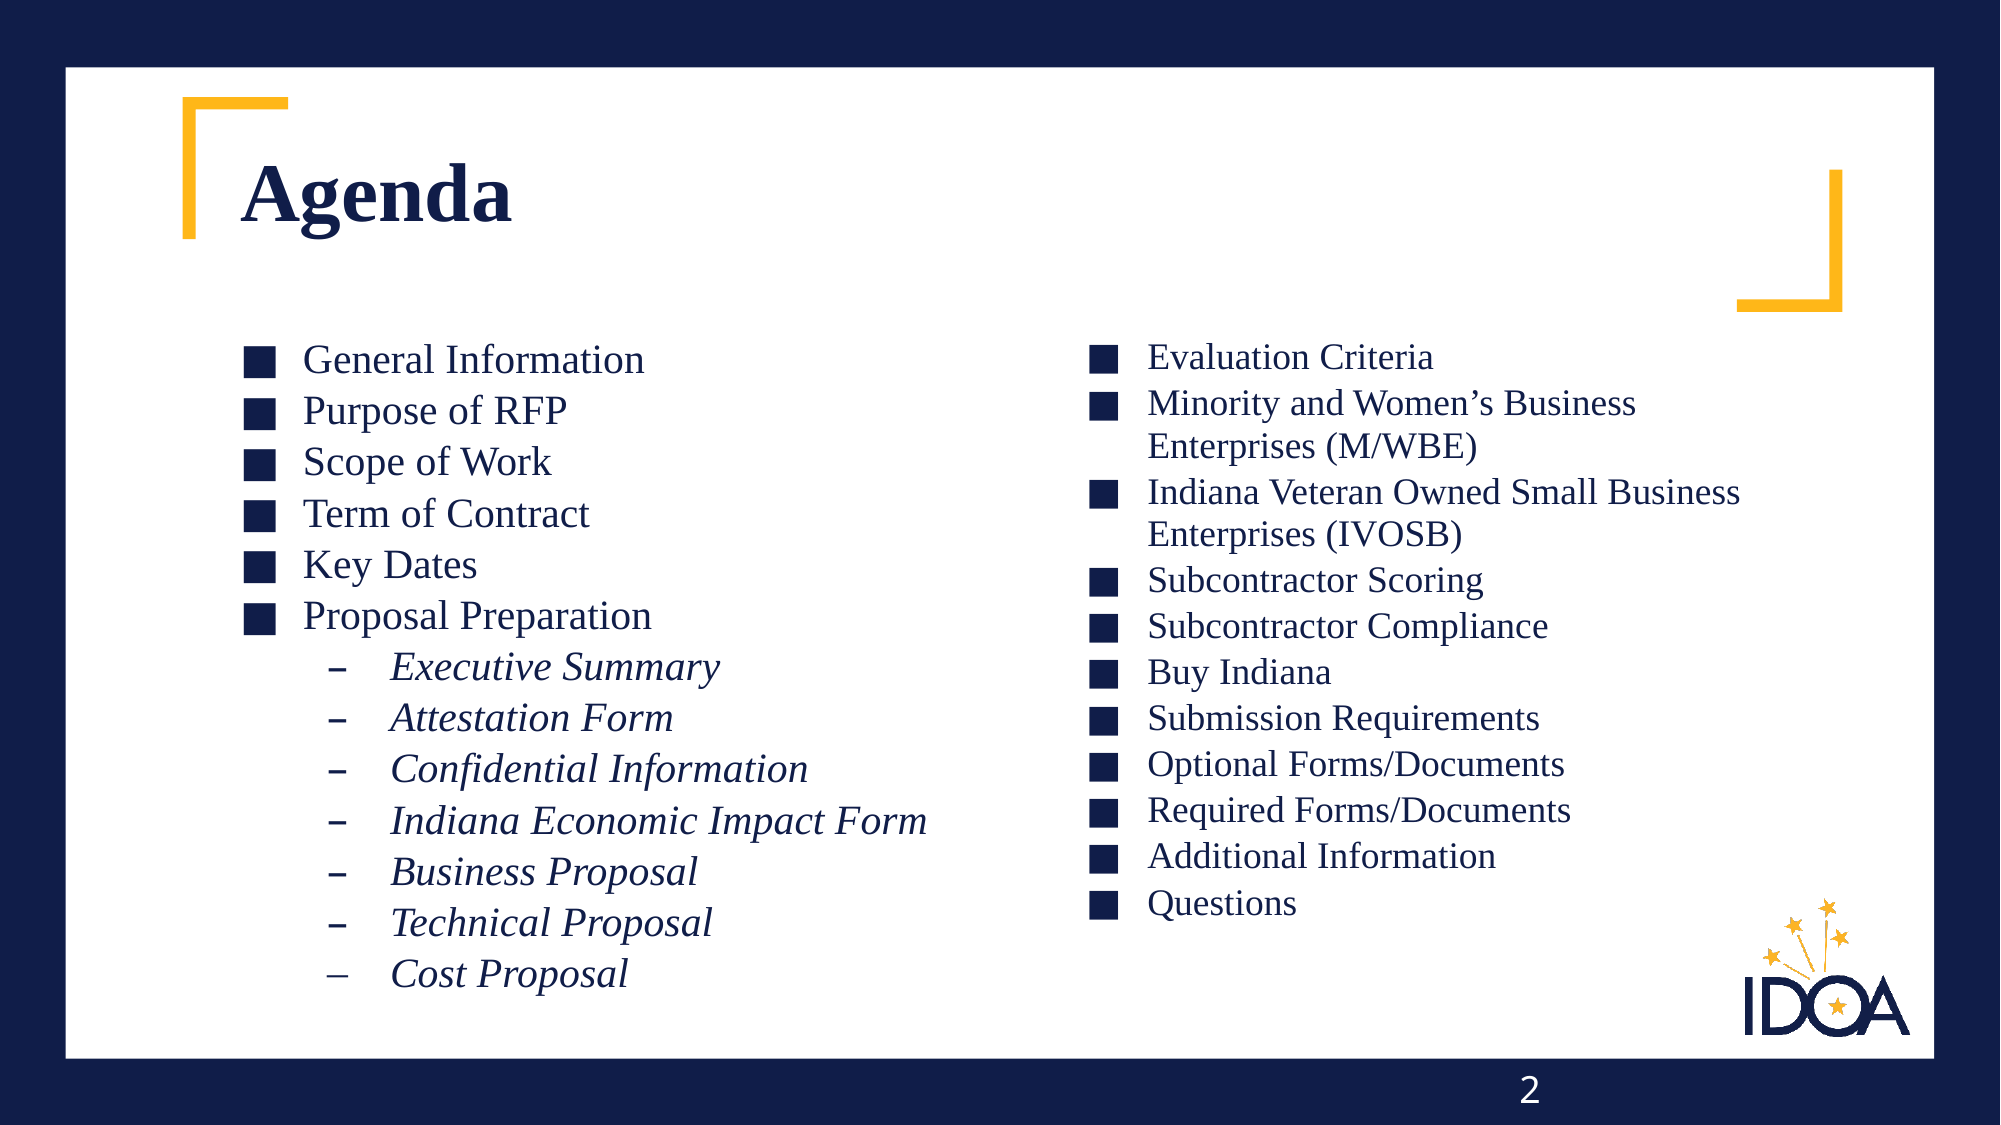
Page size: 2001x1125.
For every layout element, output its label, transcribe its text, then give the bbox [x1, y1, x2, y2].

title Agenda [225, 142, 1800, 279]
list Evaluation Criteria Minority and Women’s Business Enterprises (M/WBE) Indiana Veteran Owned Small Business Enterprises (IVOSB) Subcontractor Scoring Subcontractor Compliance Buy Indiana Submission Requirements Optional Forms/Documents Required Forms/Documents Additional Information Questions [1071, 328, 1800, 934]
list General Information Purpose of RFP Scope of Work Term of Contract Key Dates Proposal Preparation Executive Summary Attestation Form Confidential Information Indiana Economic Impact Form Business Proposal Technical Proposal Cost Proposal [225, 328, 954, 914]
picture [1702, 857, 1959, 1114]
slide_number 2 [1504, 1058, 1767, 1125]
